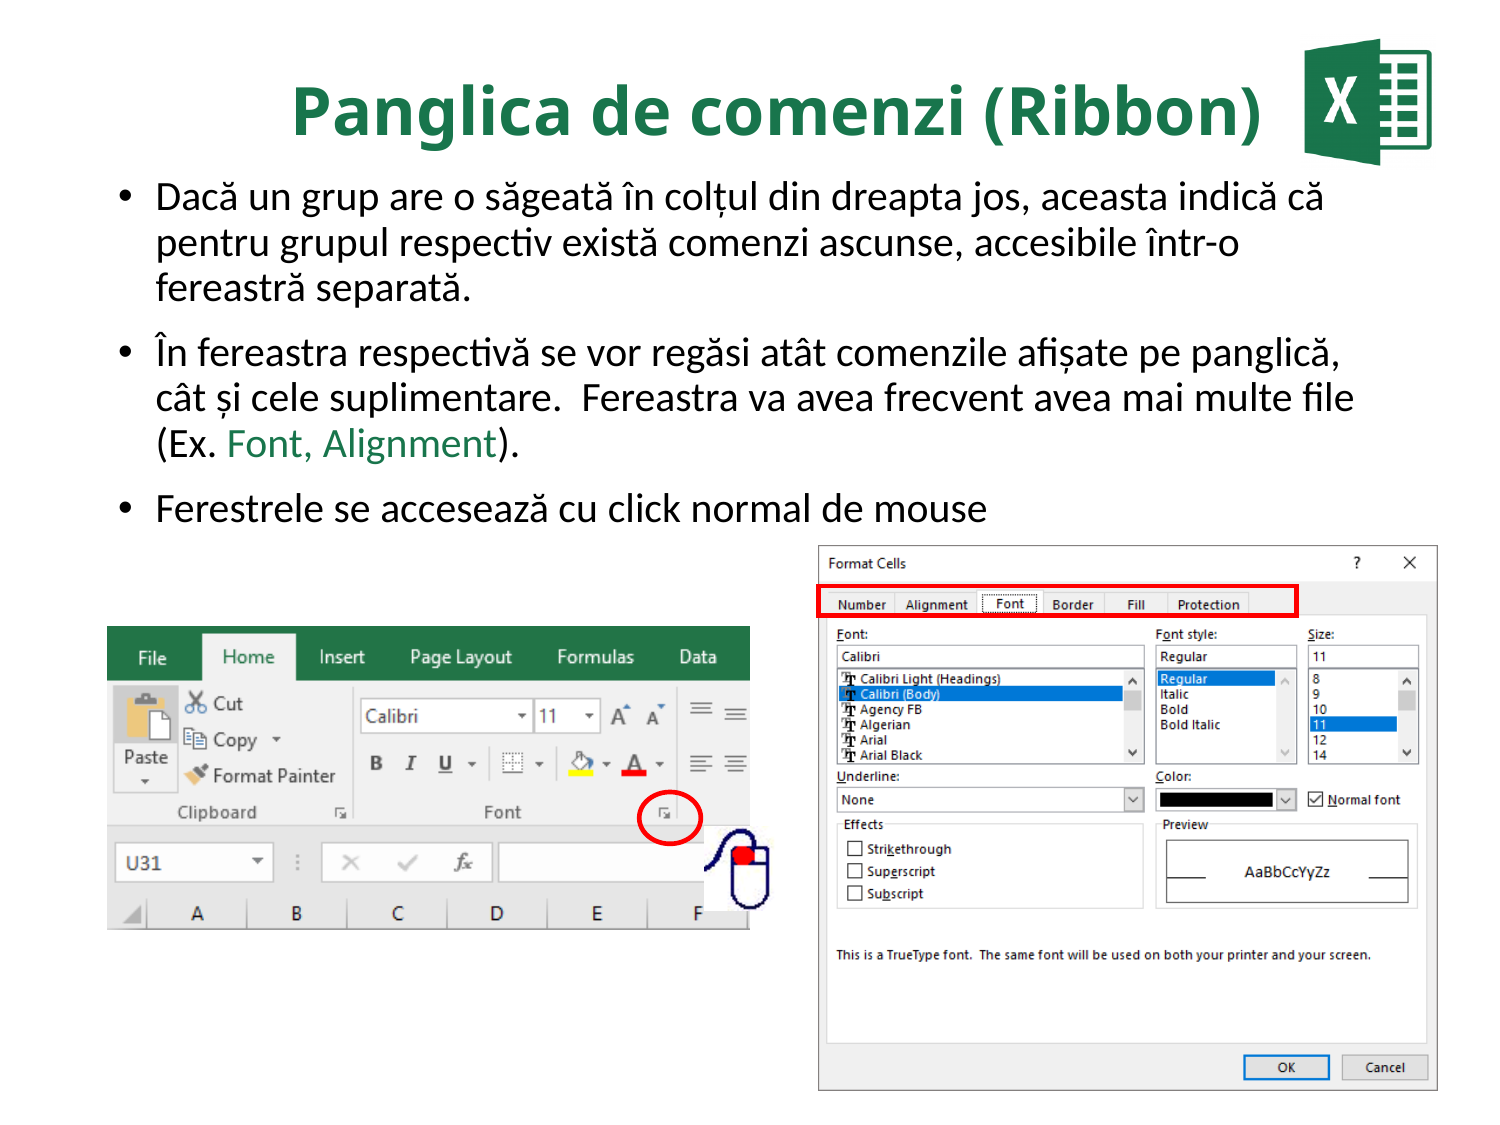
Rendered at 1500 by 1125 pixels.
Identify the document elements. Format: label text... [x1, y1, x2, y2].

picture [107, 626, 779, 930]
title Panglica de comenzi (Ribbon) [103, 59, 1279, 167]
picture [818, 545, 1439, 1091]
list Dacă un grup are o săgeată în colţul din dreapta jos, aceasta indică că pentru grupul respectiv există comenzi ascunse, accesibile într-o fereastră separată. În fereastra respectivă se vor regăsi atât comenzile afişate pe panglică, cât şi cele suplimentare. Fereastra va avea frecvent avea mai multe file (Ex. Font, Alignment). Ferestrele se accesează cu click normal de mouse [103, 167, 1397, 1005]
picture [1300, 34, 1436, 170]
